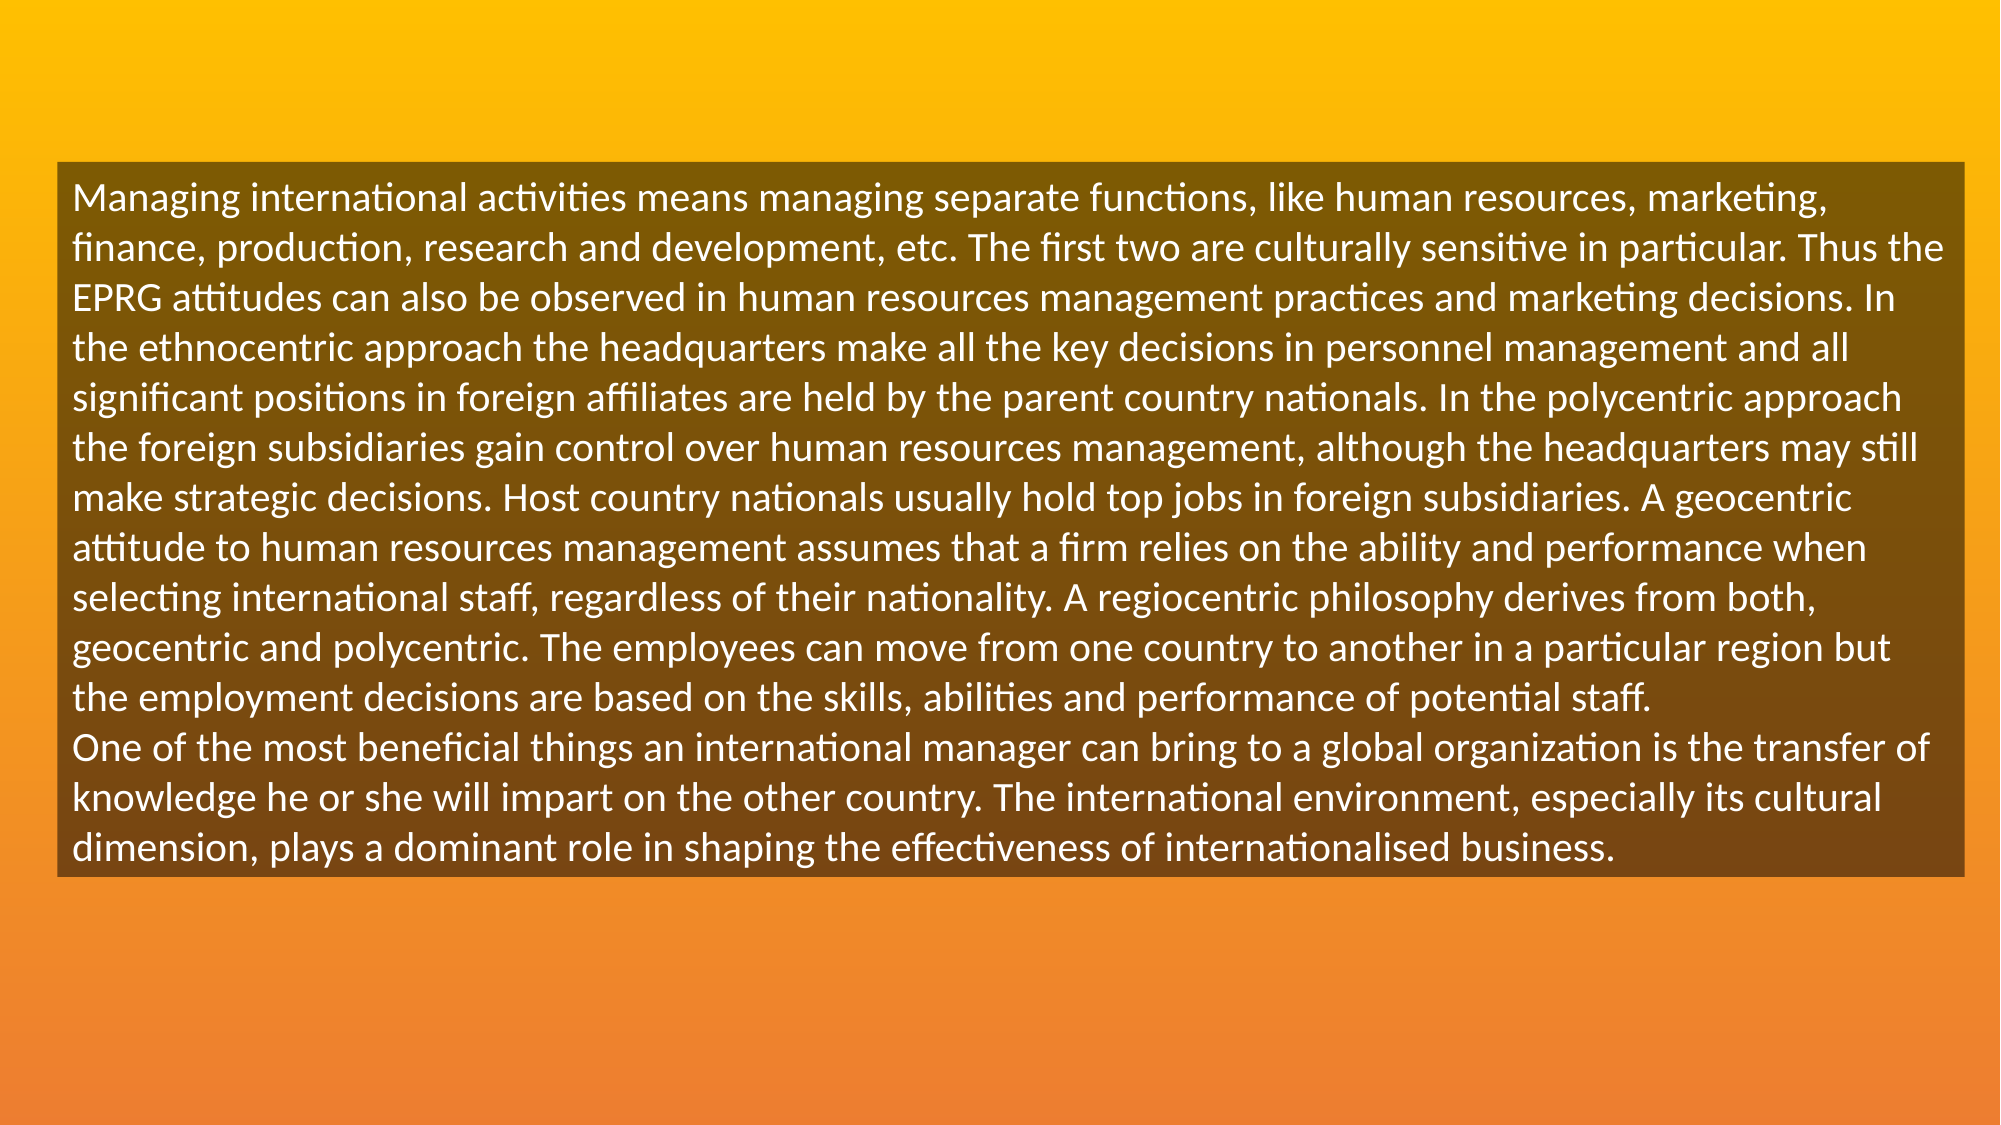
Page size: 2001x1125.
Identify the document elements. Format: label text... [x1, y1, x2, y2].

text_box Managing international activities means managing separate functions, like human resources, marketing, finance, production, research and development, etc. The first two are culturally sensitive in particular. Thus the EPRG attitudes can also be observed in human resources management practices and marketing decisions. In the ethnocentric approach the headquarters make all the key decisions in personnel management and all significant positions in foreign affiliates are held by the parent country nationals. In the polycentric approach the foreign subsidiaries gain control over human resources management, although the headquarters may still make strategic decisions. Host country nationals usually hold top jobs in foreign subsidiaries. A geocentric attitude to human resources management assumes that a firm relies on the ability and performance when selecting international staff, regardless of their nationality. A regiocentric philosophy derives from both, geocentric and polycentric. The employees can move from one country to another in a particular region but the employment decisions are based on the skills, abilities and performance of potential staff. One of the most beneficial things an international manager can bring to a global organization is the transfer of knowledge he or she will impart on the other country. The international environment, especially its cultural dimension, plays a dominant role in shaping the effectiveness of internationalised business. [57, 161, 1965, 877]
